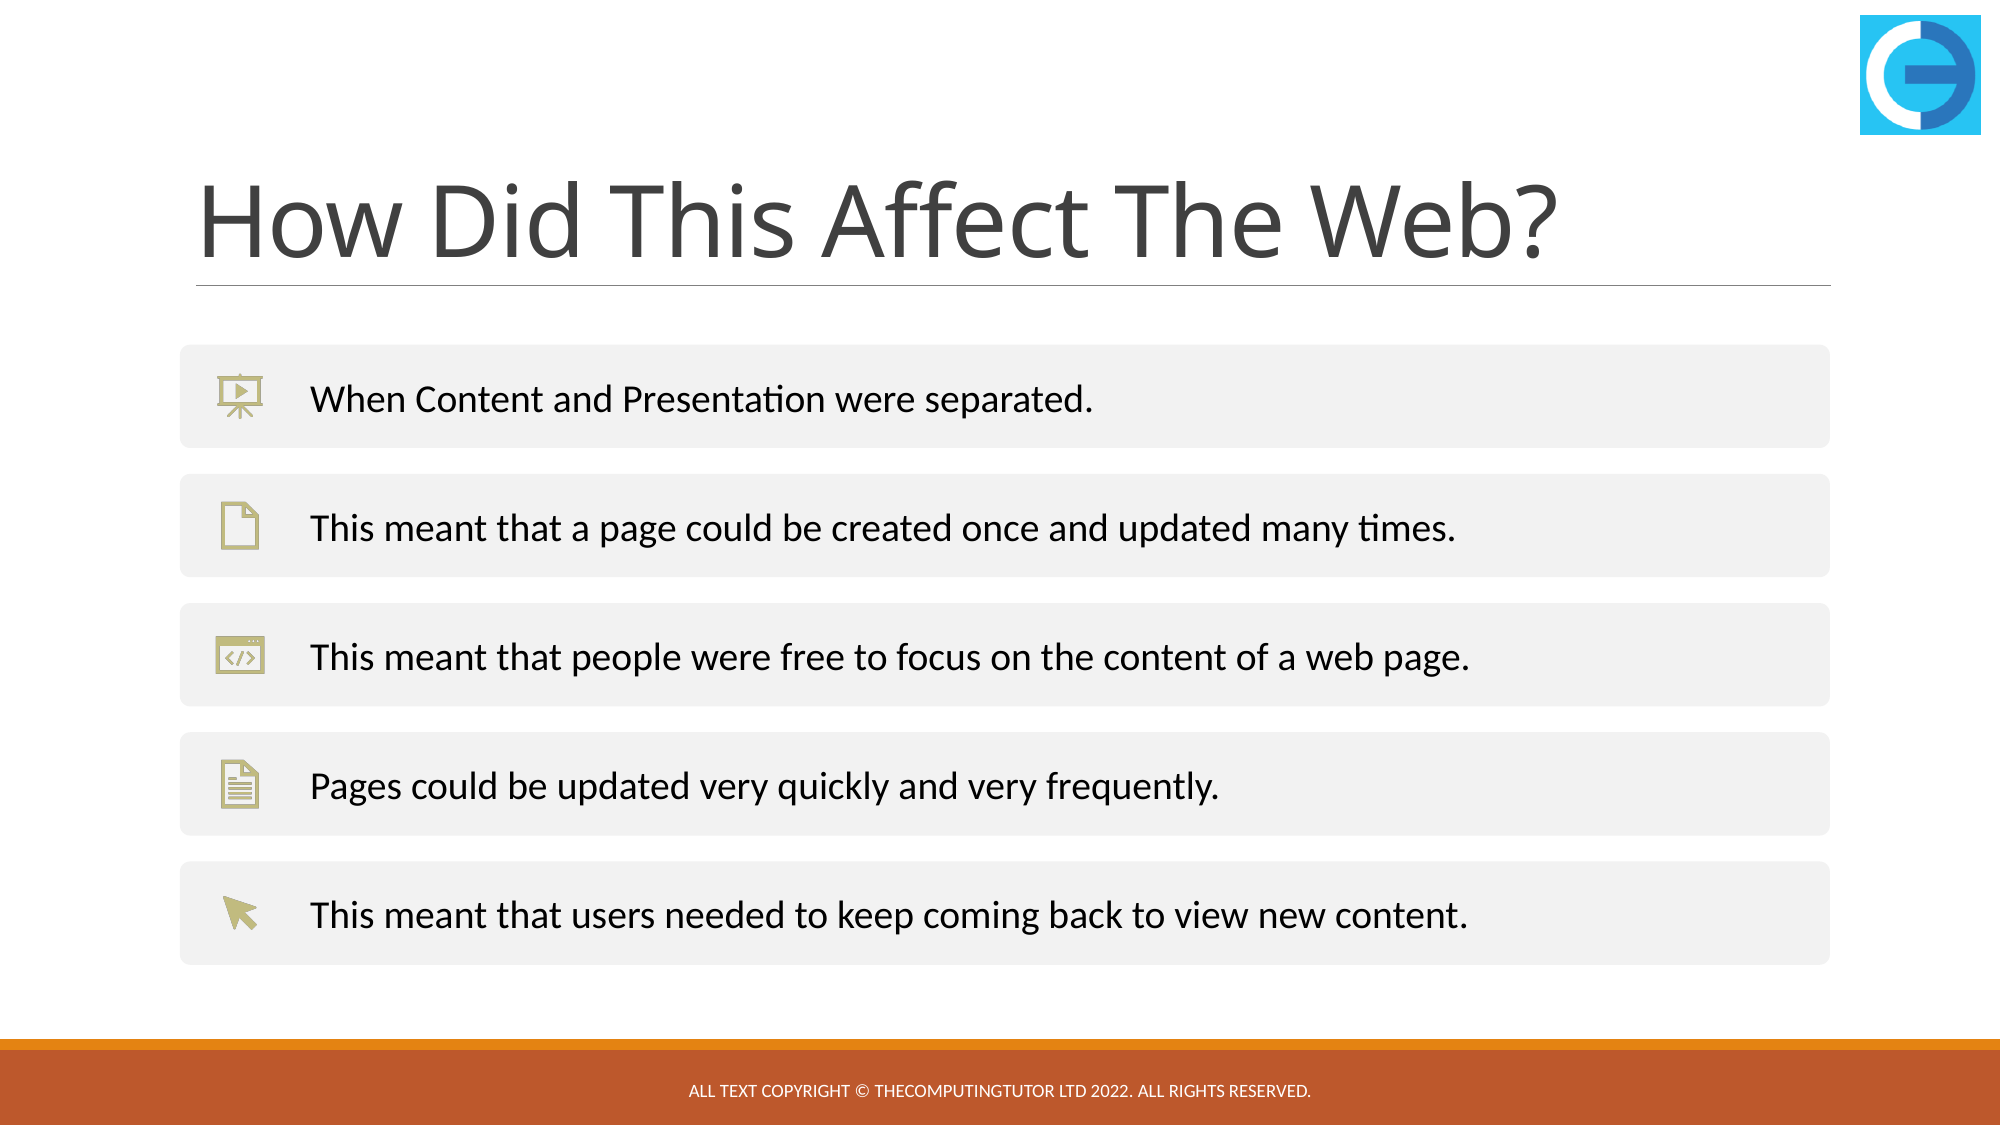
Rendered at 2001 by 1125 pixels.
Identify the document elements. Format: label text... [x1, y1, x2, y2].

picture [1860, 15, 1981, 135]
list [179, 343, 1831, 966]
footer All text copyright © TheComputingTutor Ltd 2022. All rights Reserved. [604, 1059, 1396, 1120]
title How Did This Affect The Web? [180, 47, 1830, 285]
